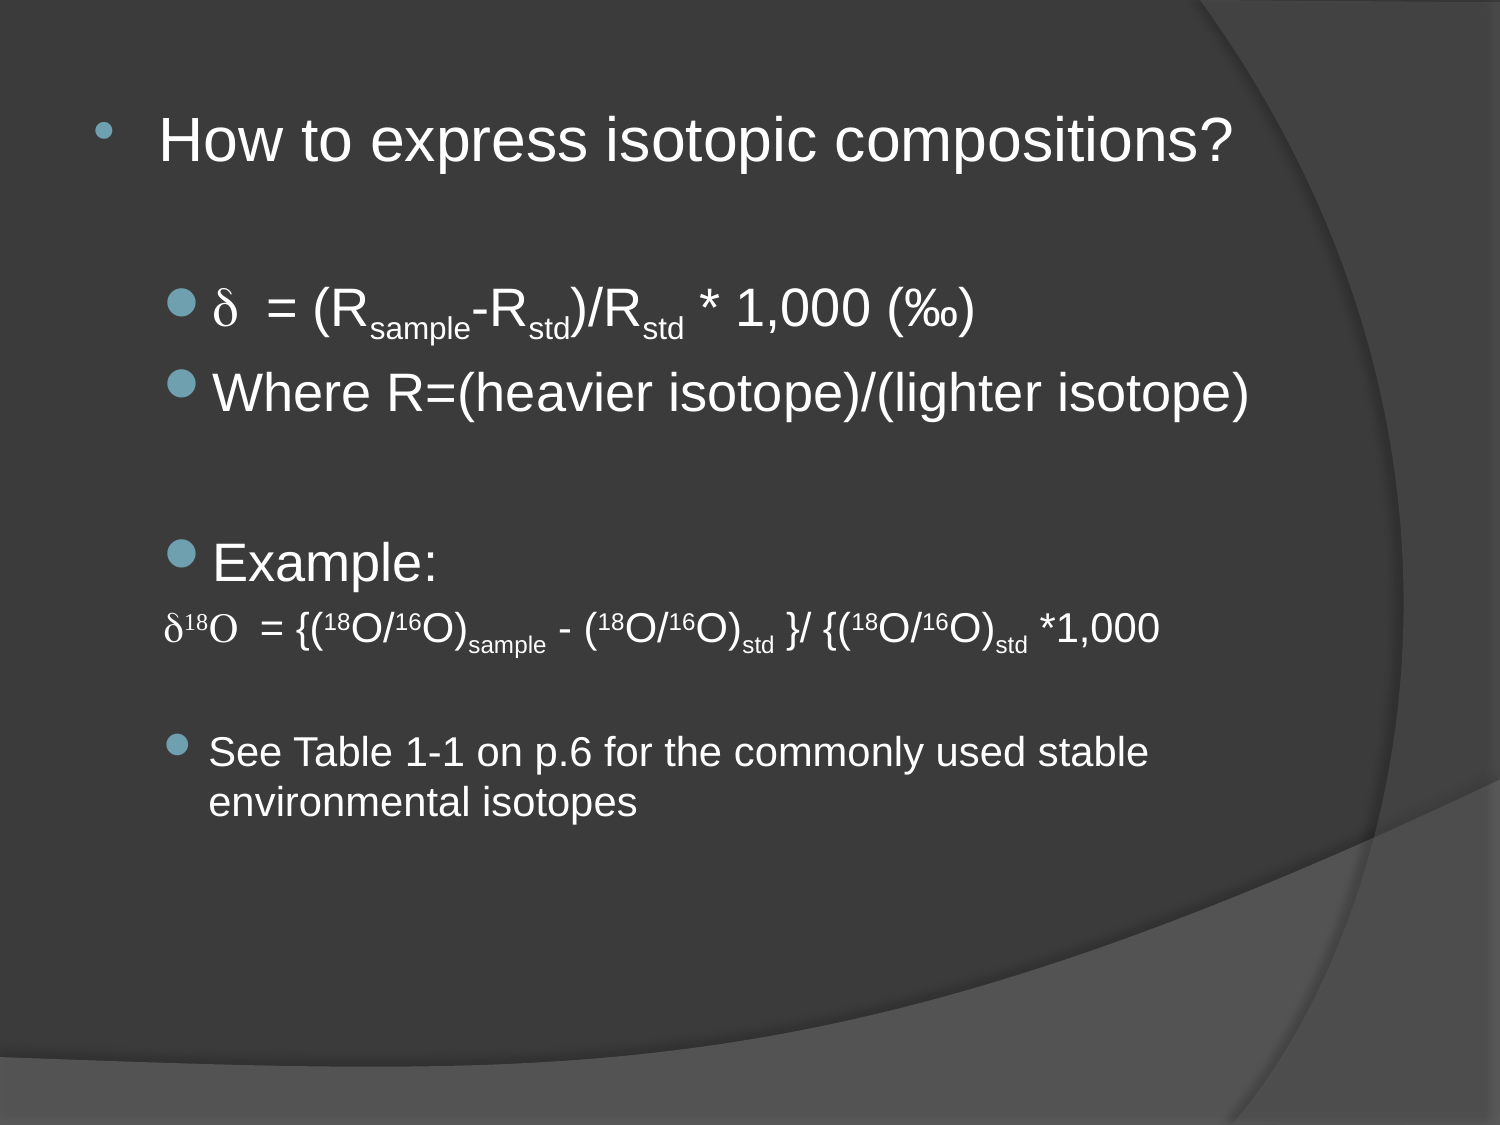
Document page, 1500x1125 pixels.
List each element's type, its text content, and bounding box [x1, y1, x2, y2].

list How to express isotopic compositions? d = (Rsample-Rstd)/Rstd * 1,000 (‰) Where R=(heavier isotope)/(lighter isotope) Example: d18O = {(18O/16O)sample - (18O/16O)std }/ {(18O/16O)std *1,000 See Table 1-1 on p.6 for the commonly used stable environmental isotopes [75, 91, 1300, 976]
